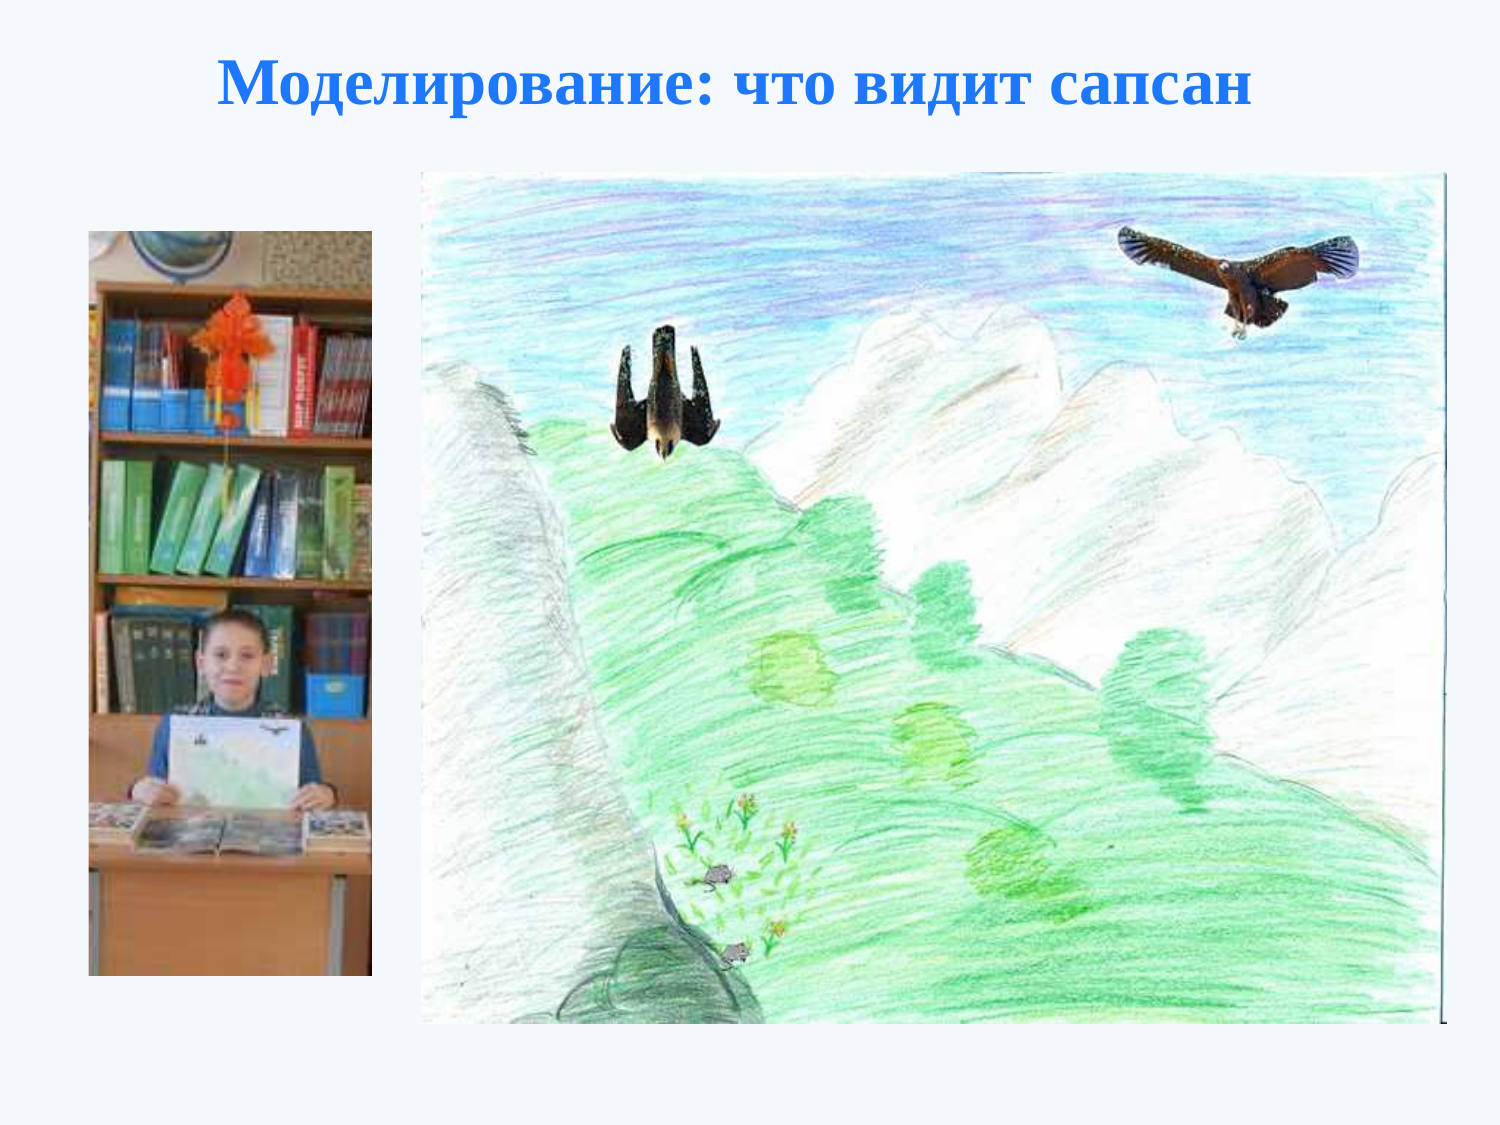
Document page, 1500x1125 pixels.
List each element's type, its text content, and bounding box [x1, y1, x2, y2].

text_box Моделирование: что видит сапсан [41, 30, 1447, 126]
picture [88, 231, 373, 977]
picture [420, 172, 1448, 1024]
